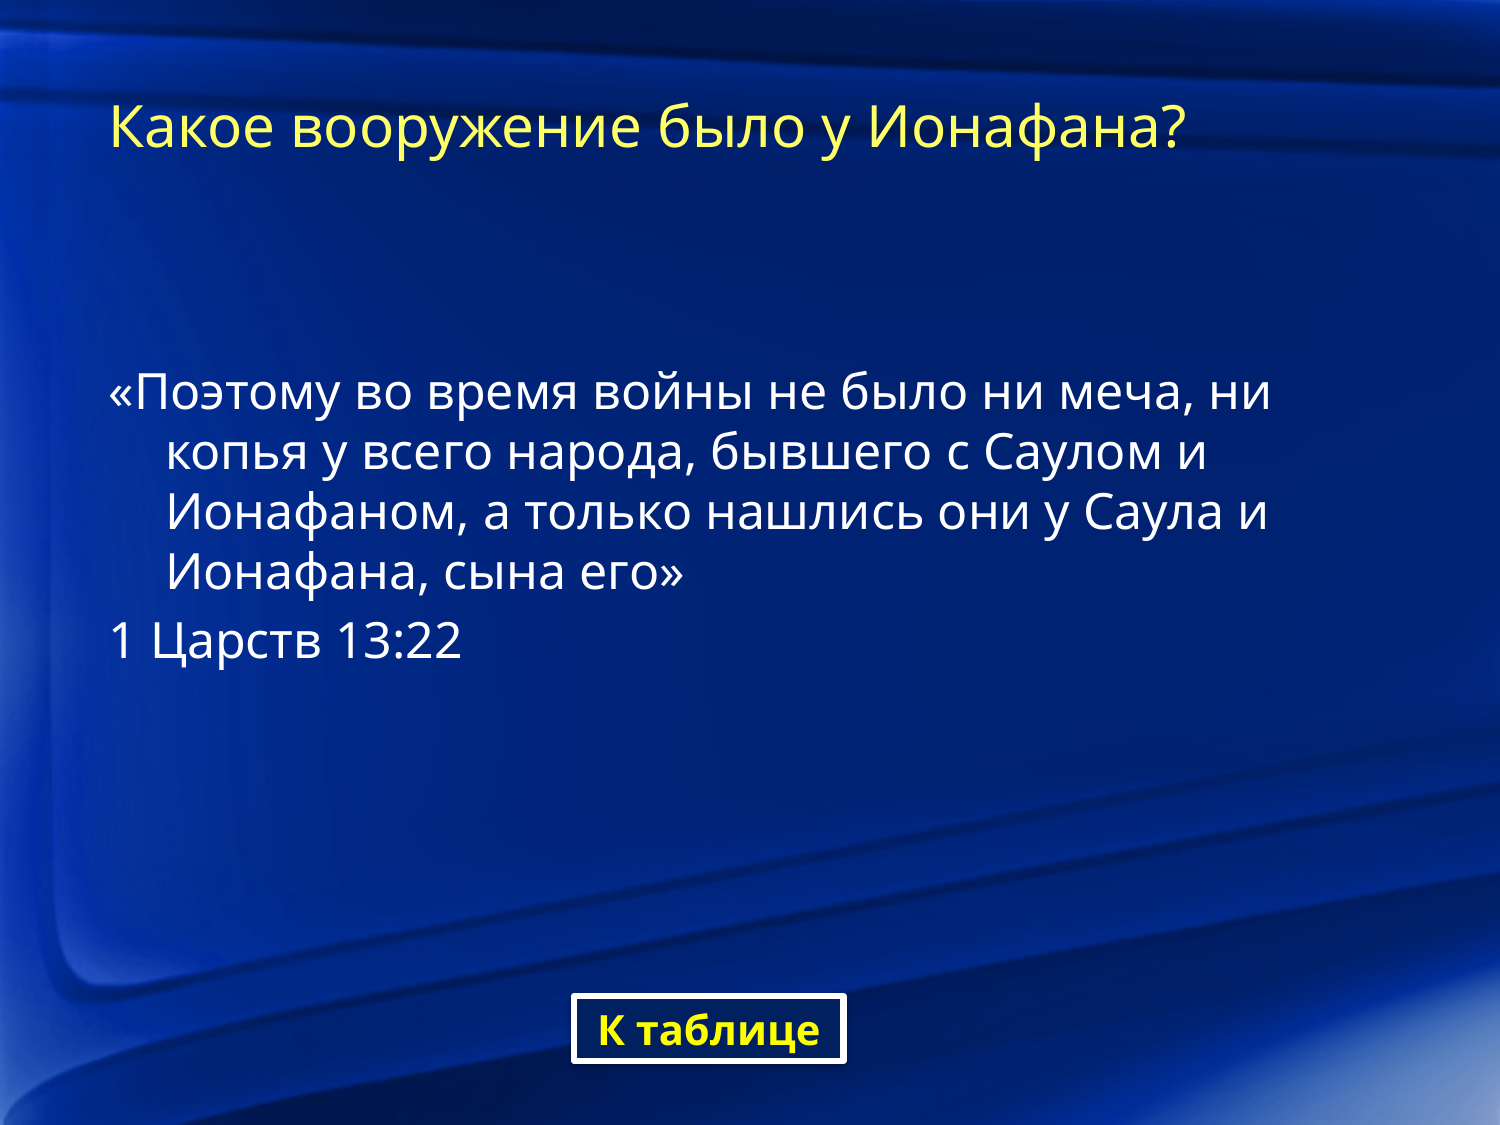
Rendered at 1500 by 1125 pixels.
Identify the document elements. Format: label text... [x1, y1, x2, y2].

list «Поэтому во время войны не было ни меча, ни копья у всего народа, бывшего с Саулом и Ионафаном, а только нашлись они у Саула и Ионафана, сына его» 1 Царств 13:22 [93, 351, 1383, 868]
text_box К таблице [571, 993, 847, 1064]
picture [0, 0, 1500, 1125]
list Какое вооружение было у Ионафана? [93, 82, 1402, 270]
